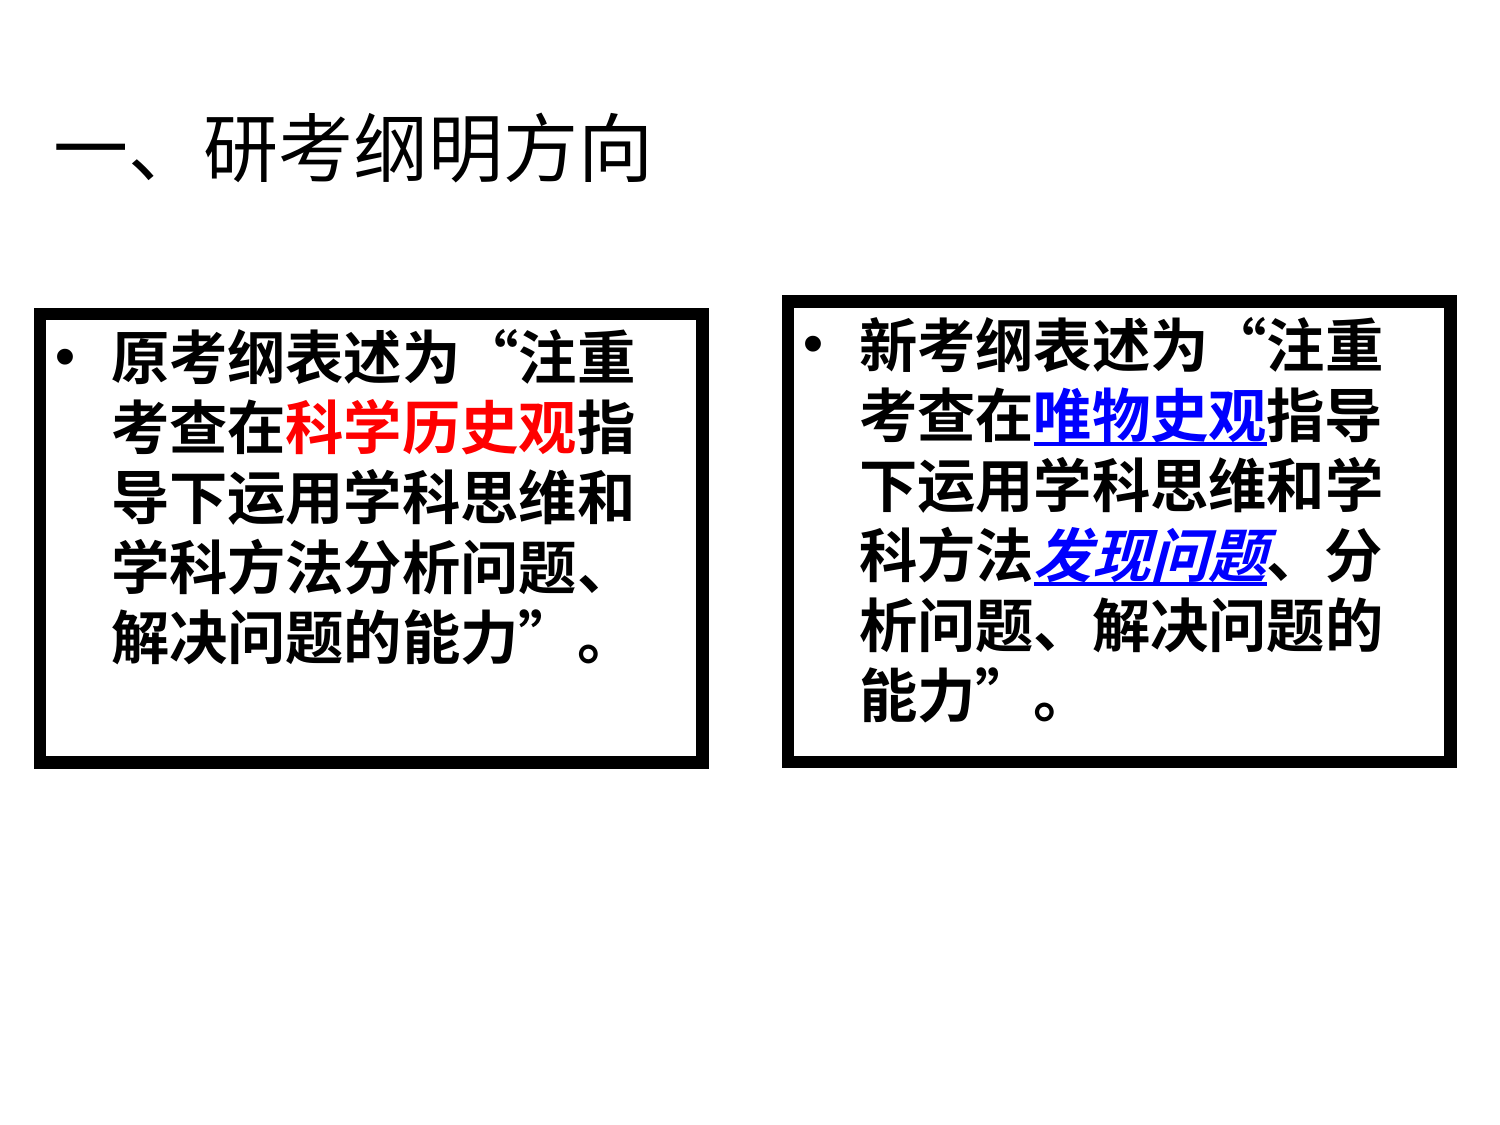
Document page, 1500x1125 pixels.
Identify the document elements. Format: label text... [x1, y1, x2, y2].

text_box 原考纲表述为“注重考查在科学历史观指导下运用学科思维和学科方法分析问题、解决问题的能力”。 [40, 313, 703, 763]
text_box 一、研考纲明方向 [38, 93, 686, 199]
text_box 新考纲表述为“注重考查在唯物史观指导下运用学科思维和学科方法发现问题、分析问题、解决问题的能力”。 [788, 301, 1451, 763]
